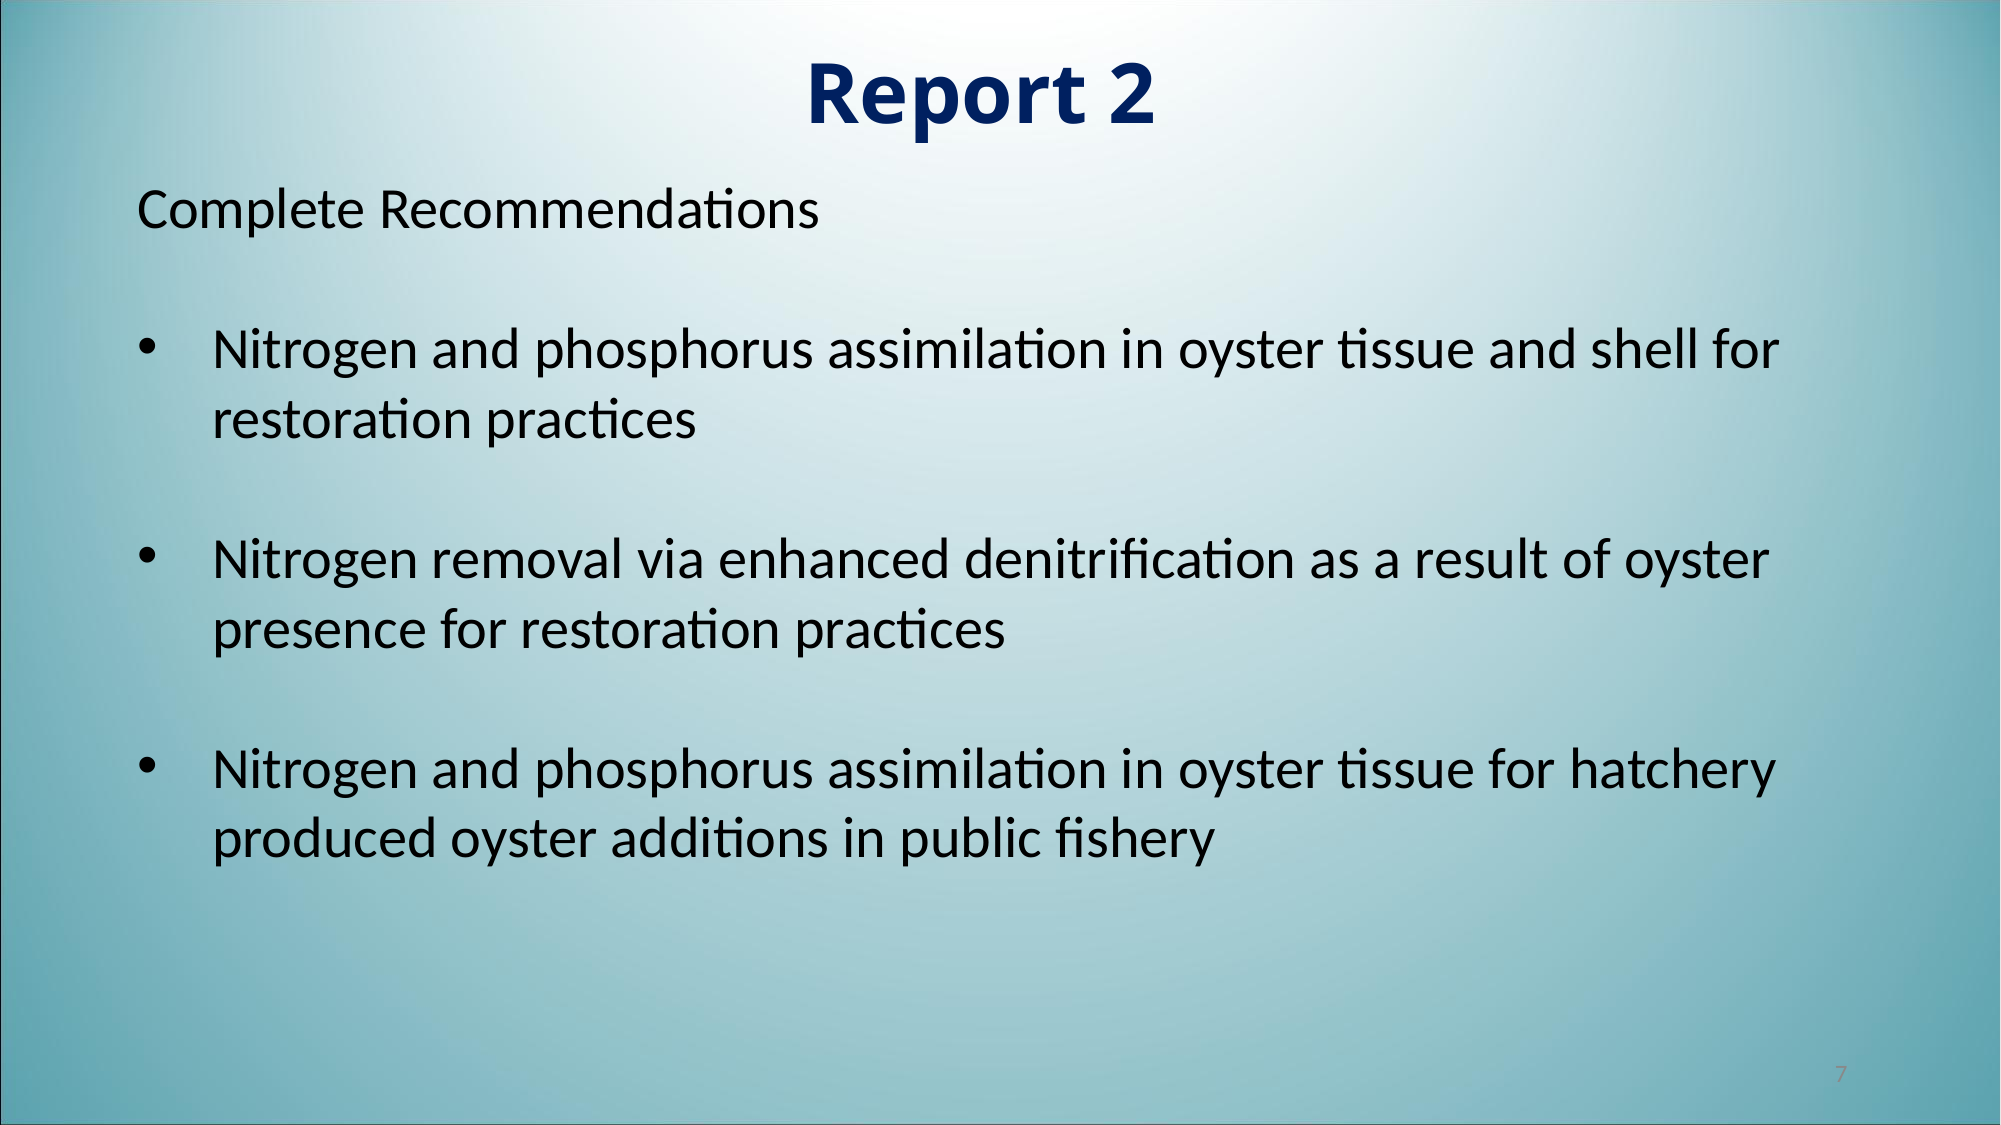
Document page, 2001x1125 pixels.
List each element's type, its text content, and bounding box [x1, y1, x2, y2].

text_box Complete Recommendations Nitrogen and phosphorus assimilation in oyster tissue and shell for restoration practices Nitrogen removal via enhanced denitrification as a result of oyster presence for restoration practices Nitrogen and phosphorus assimilation in oyster tissue for hatchery produced oyster additions in public fishery [122, 162, 1888, 1017]
slide_number 7 [1412, 1042, 1863, 1103]
text_box Report 2 [306, 32, 1634, 148]
picture [0, 0, 2001, 1125]
